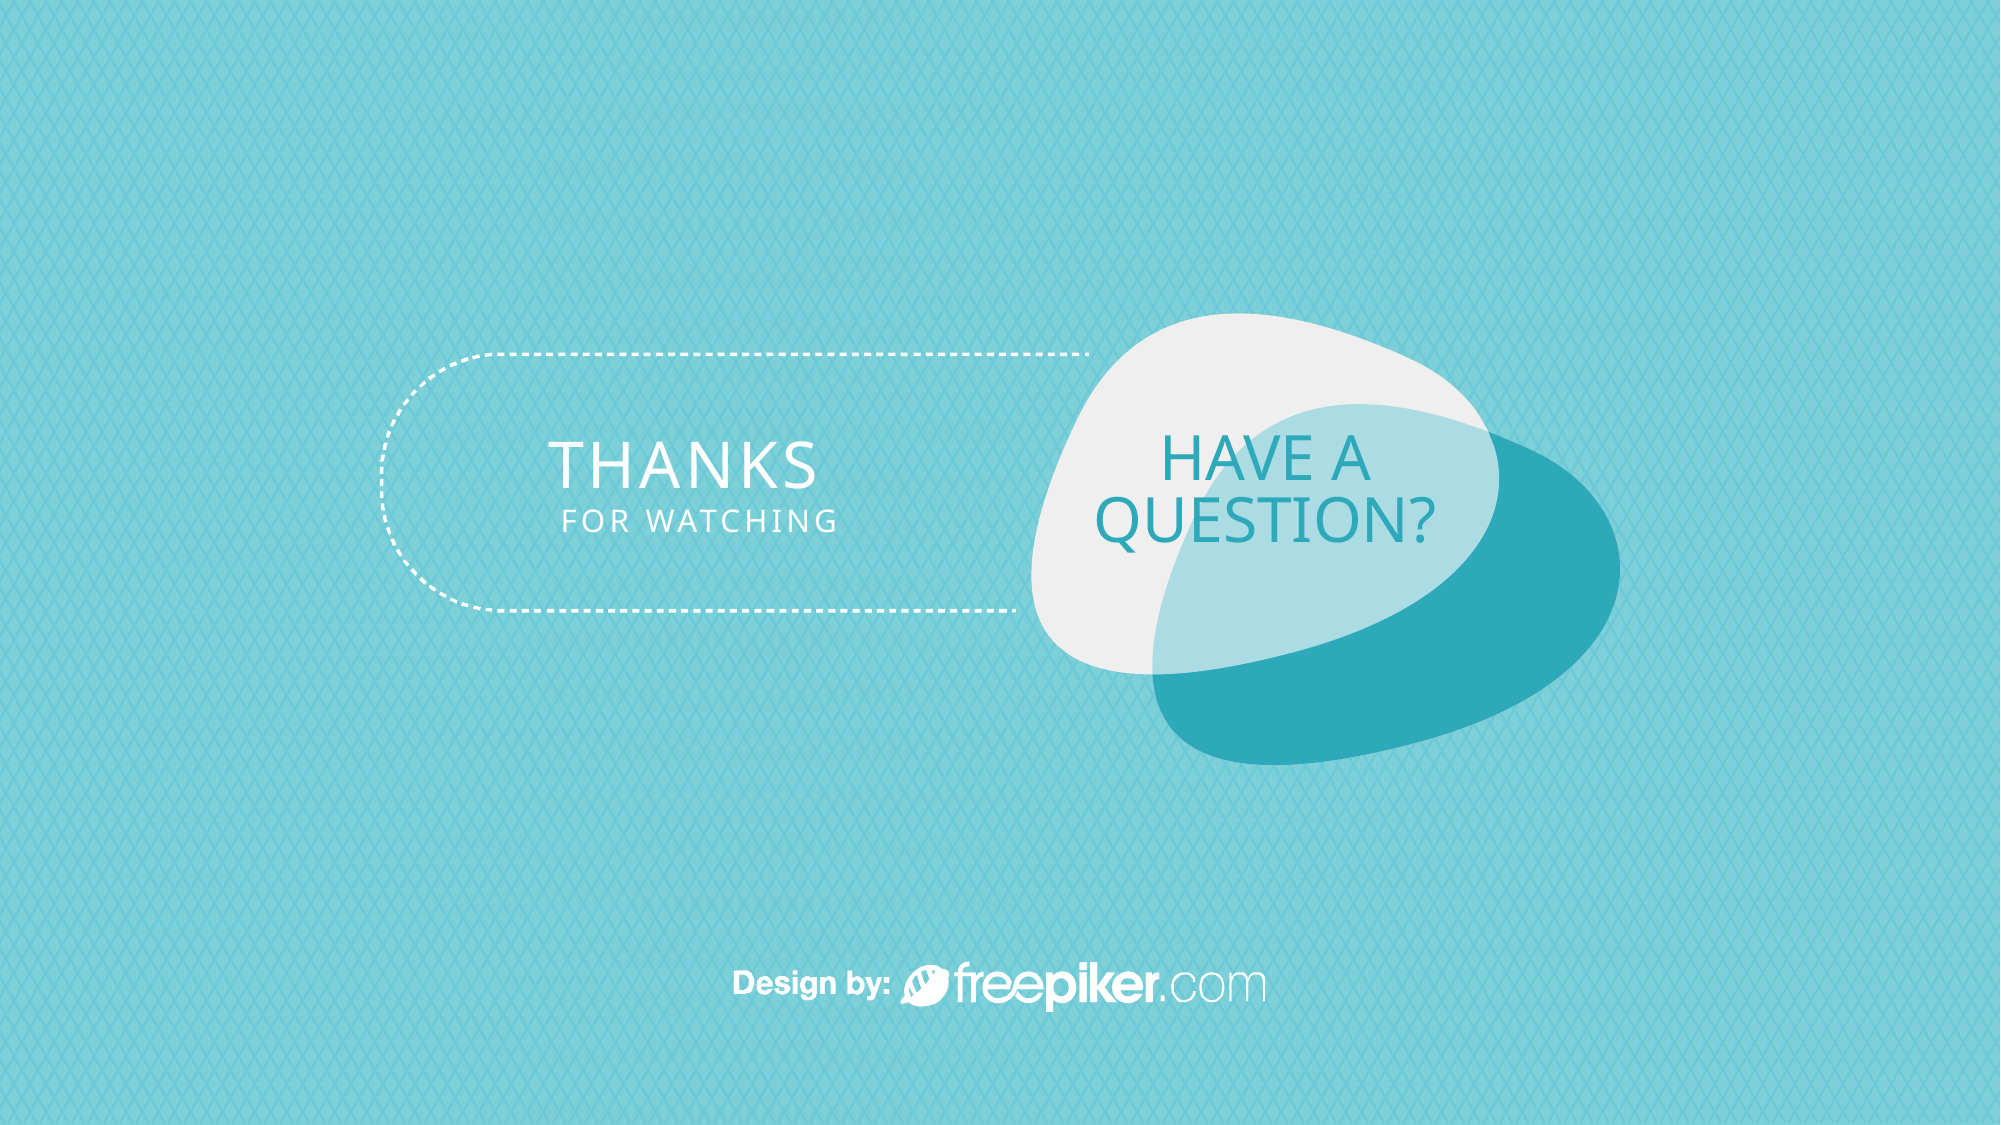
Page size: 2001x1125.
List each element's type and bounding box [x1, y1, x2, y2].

text_box [0, 0, 2000, 1123]
picture [732, 961, 1265, 1012]
text_box [379, 352, 1089, 613]
